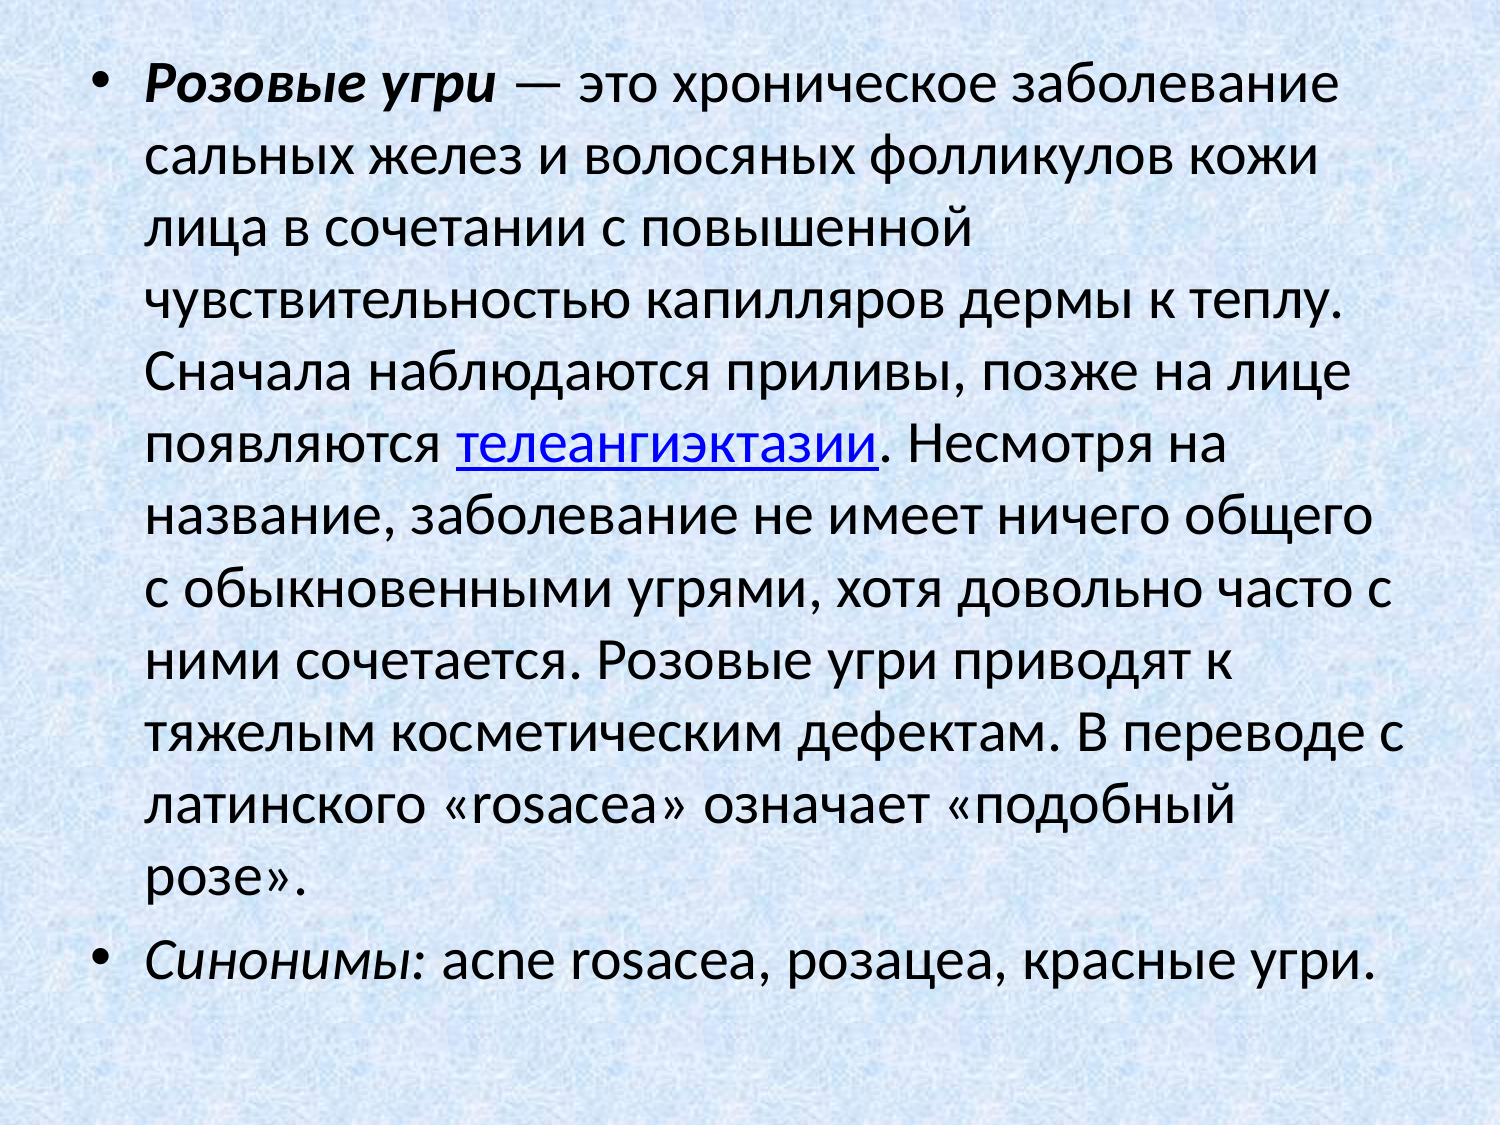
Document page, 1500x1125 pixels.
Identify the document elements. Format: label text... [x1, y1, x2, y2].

picture [0, 0, 1500, 1125]
list Розовые угри — это хроническое заболевание сальных желез и волосяных фолликулов кожи лица в сочетании с повышенной чувствительностью капилляров дермы к теплу. Сначала наблюдаются приливы, позже на лице появляются телеангиэктазии. Несмотря на название, заболевание не имеет ничего общего с обыкновенными угрями, хотя довольно часто с ними сочетается. Розовые угри приводят к тяжелым косметическим дефектам. В переводе с латинского «rosacea» означает «подобный розе». Синонимы: acne rosacea, розацеа, красные угри. [75, 35, 1425, 1005]
